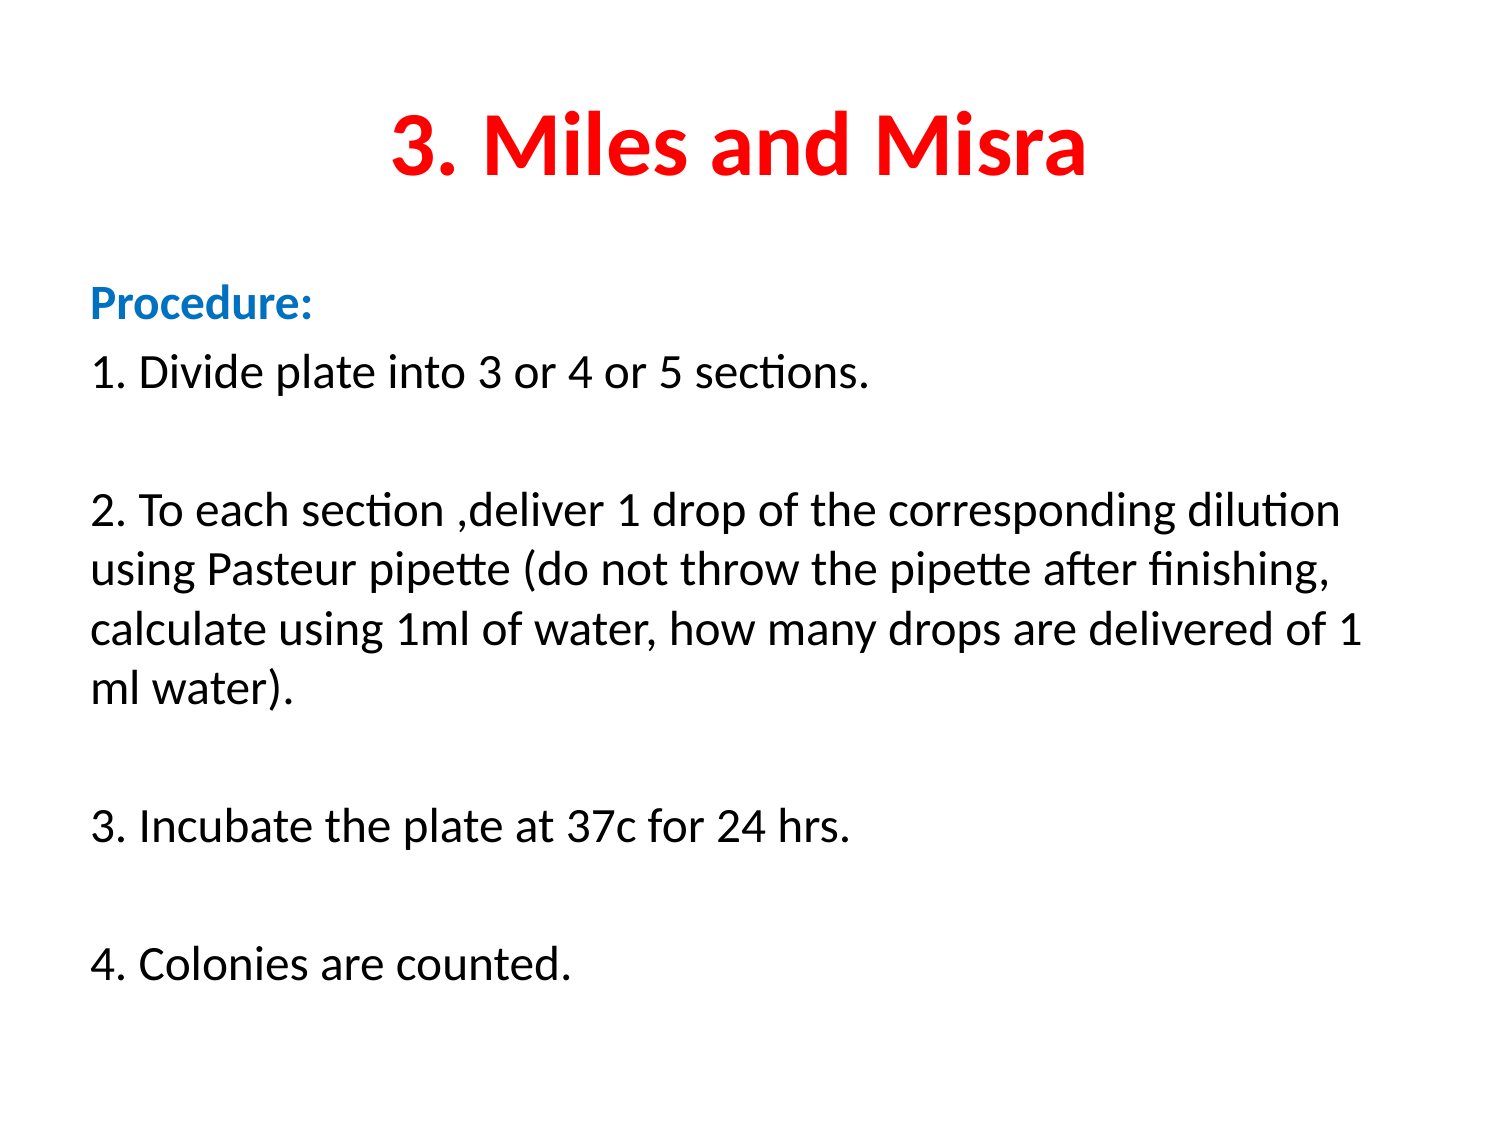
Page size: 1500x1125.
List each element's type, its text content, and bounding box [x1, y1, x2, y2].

title 3. Miles and Misra [75, 45, 1425, 233]
list Procedure: 1. Divide plate into 3 or 4 or 5 sections. 2. To each section ,deliver 1 drop of the corresponding dilution using Pasteur pipette (do not throw the pipette after finishing, calculate using 1ml of water, how many drops are delivered of 1 ml water). 3. Incubate the plate at 37c for 24 hrs. 4. Colonies are counted. [75, 262, 1425, 1005]
